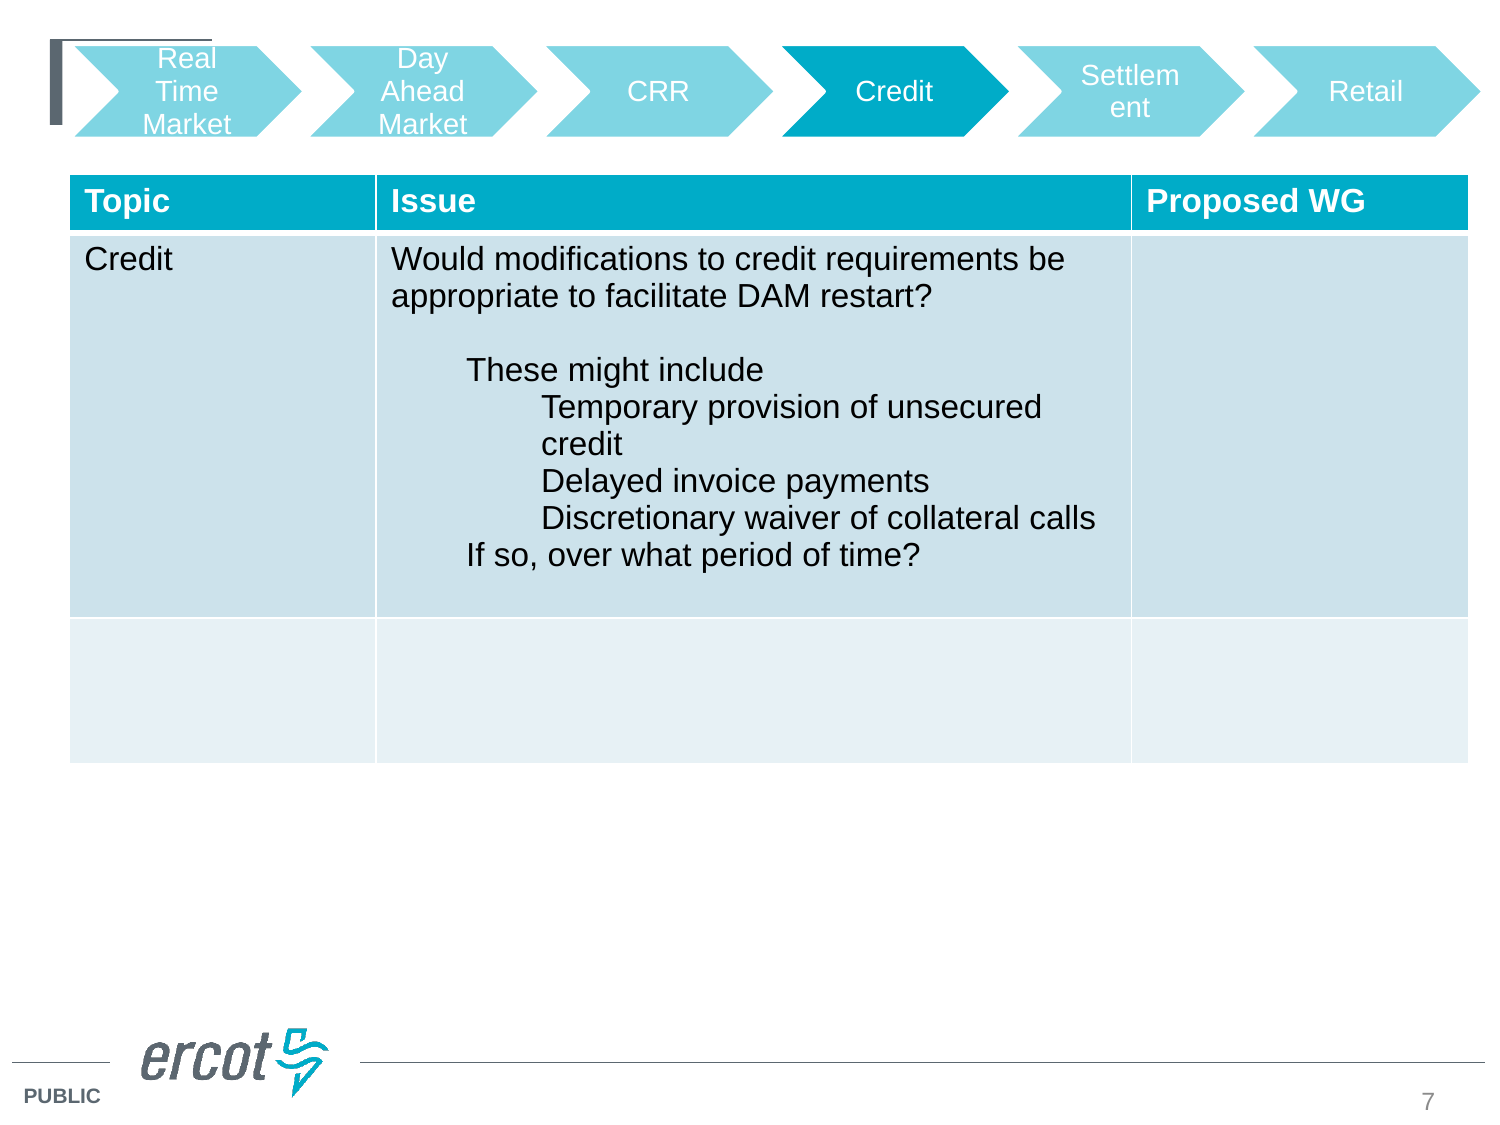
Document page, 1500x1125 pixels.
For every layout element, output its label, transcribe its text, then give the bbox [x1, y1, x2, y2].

table_cell Would modifications to credit requirements be appropriate to facilitate DAM restart? These might include Temporary provision of unsecured credit Delayed invoice payments Discretionary waiver of collateral calls If so, over what period of time? [377, 236, 1131, 617]
table_cell Credit [70, 236, 375, 617]
picture [137, 1024, 332, 1100]
table_cell [70, 619, 375, 763]
table_cell [377, 619, 1131, 763]
table_header Topic [70, 175, 375, 230]
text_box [68, 43, 1485, 139]
table_cell [1132, 619, 1468, 763]
table_header Proposed WG [1132, 175, 1468, 230]
table_cell [1132, 236, 1468, 617]
slide_number 7 [1387, 1076, 1470, 1125]
table_header Issue [377, 175, 1131, 230]
